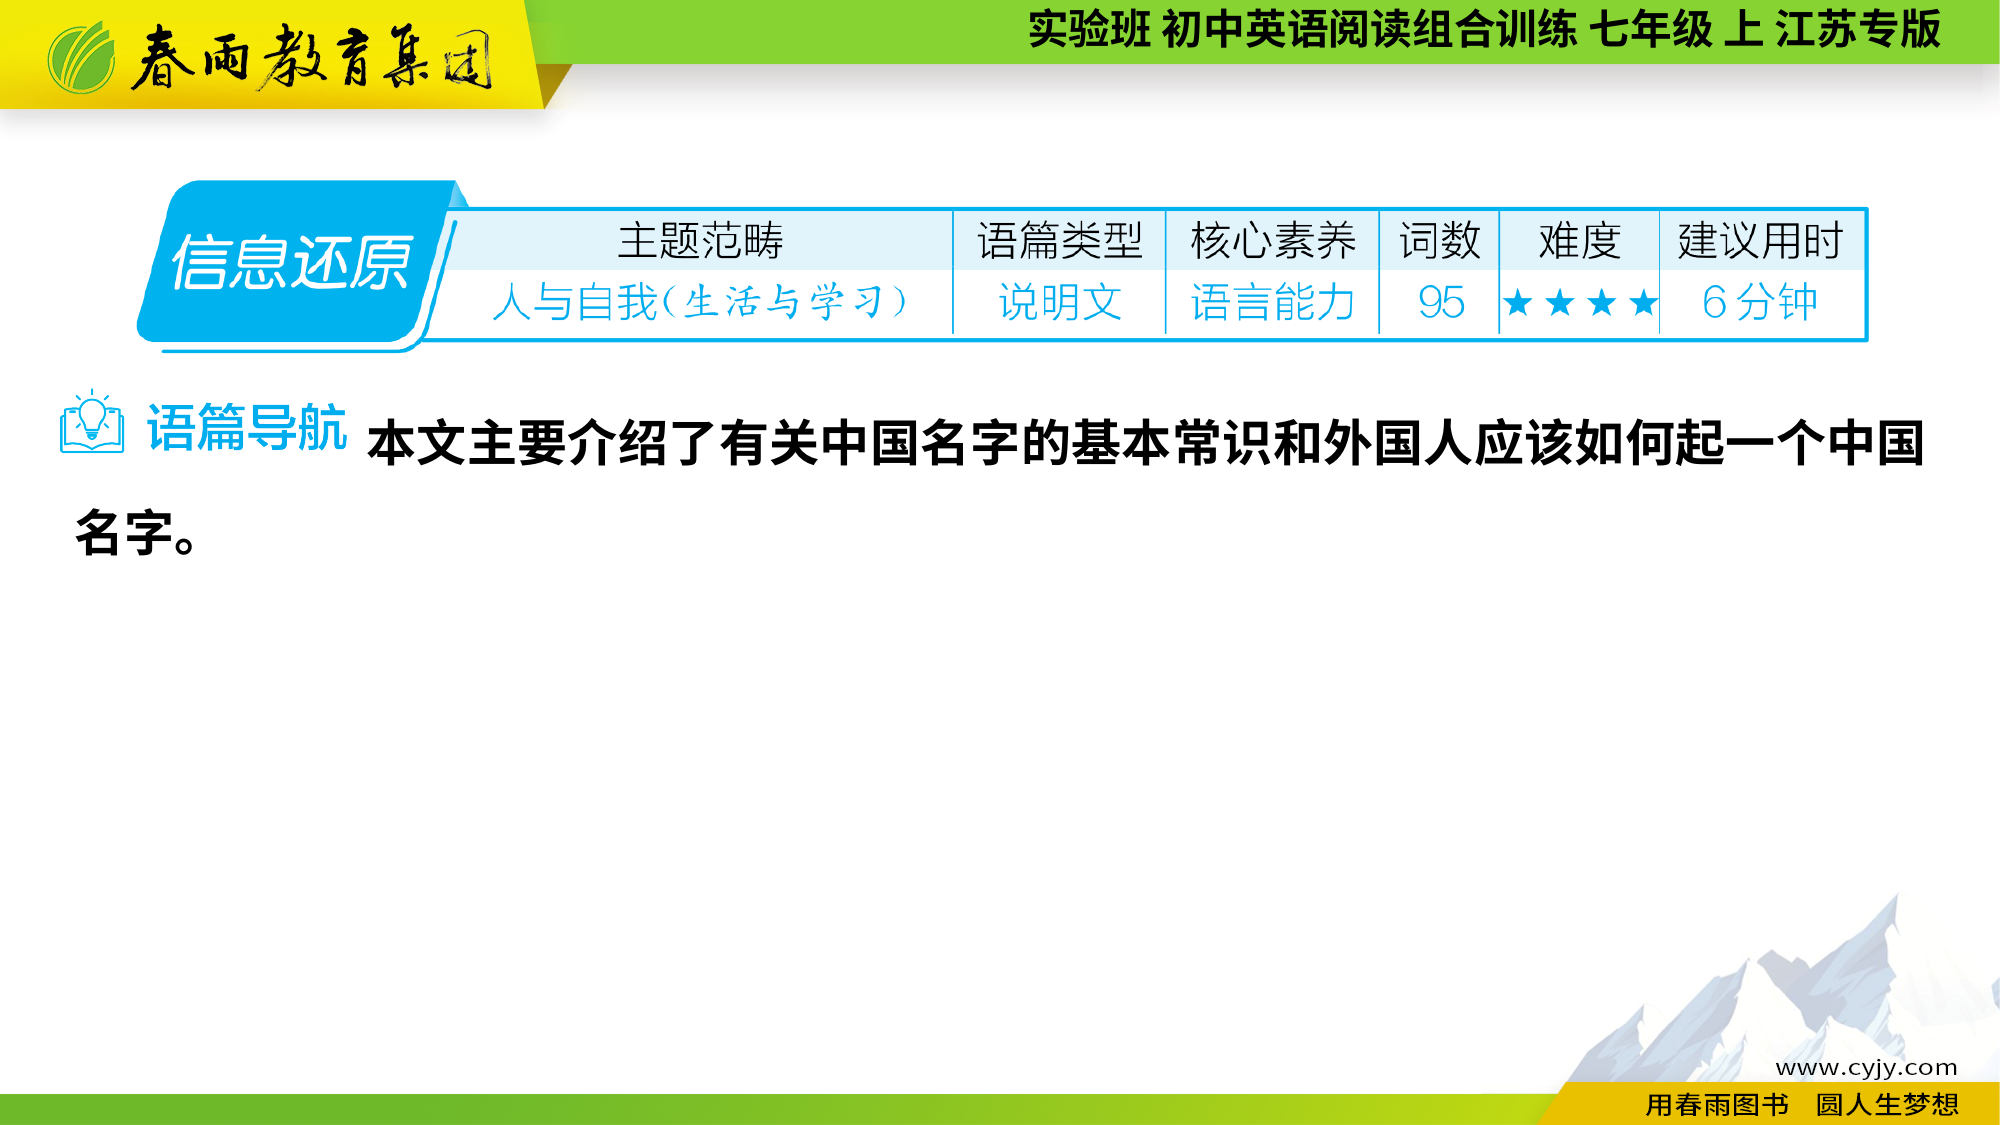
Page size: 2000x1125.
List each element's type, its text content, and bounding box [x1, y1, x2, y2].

picture [0, 0, 2000, 1125]
list 本文主要介绍了有关中国名字的基本常识和外国人应该如何起一个中国名字。 [59, 373, 1944, 560]
